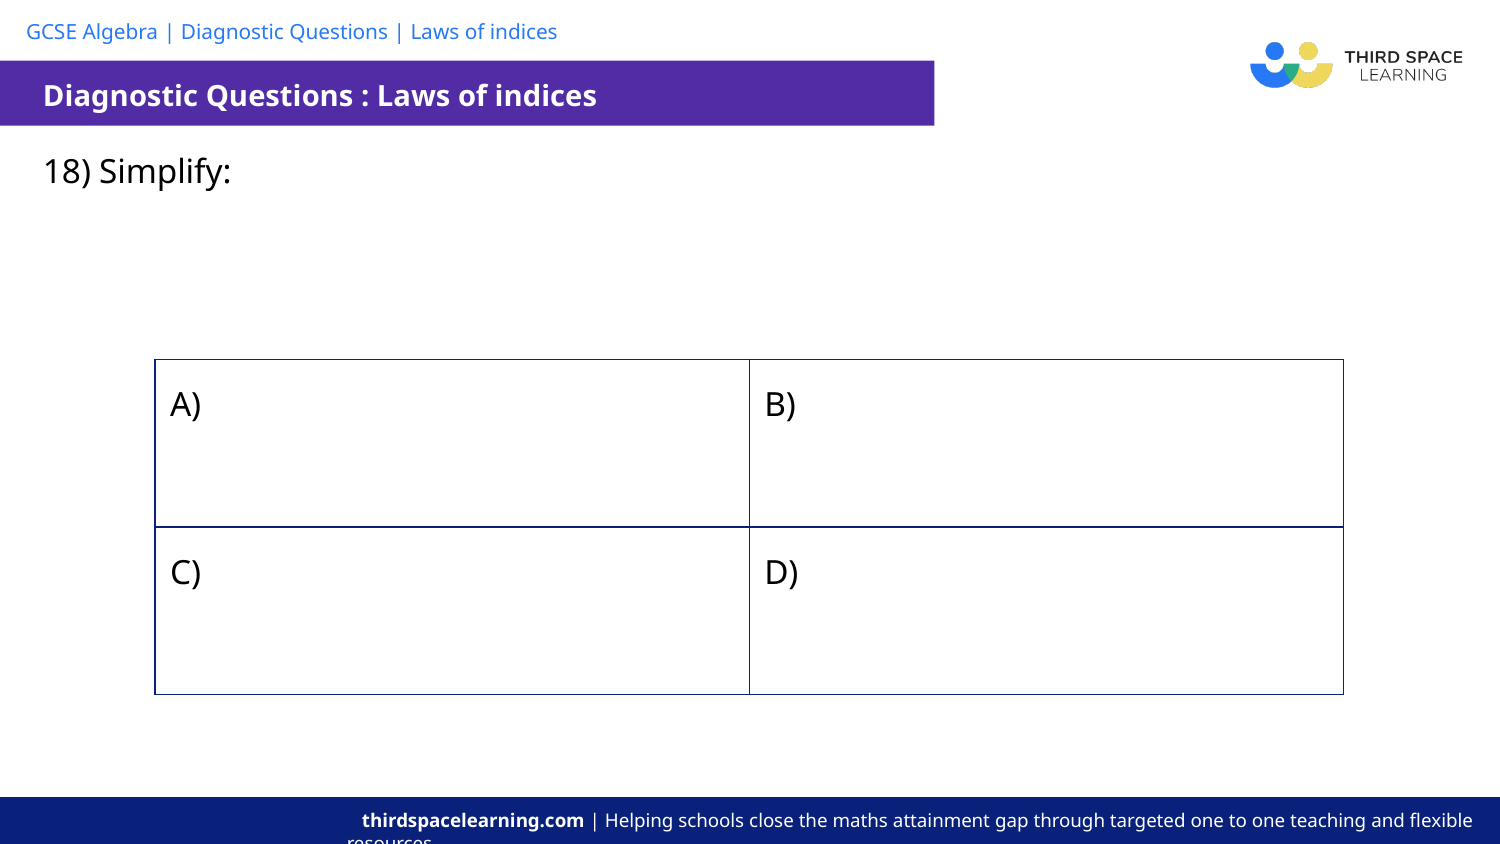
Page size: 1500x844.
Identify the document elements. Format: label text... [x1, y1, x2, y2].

picture [1250, 33, 1465, 99]
text_box Diagnostic Questions : Laws of indices [27, 61, 778, 127]
